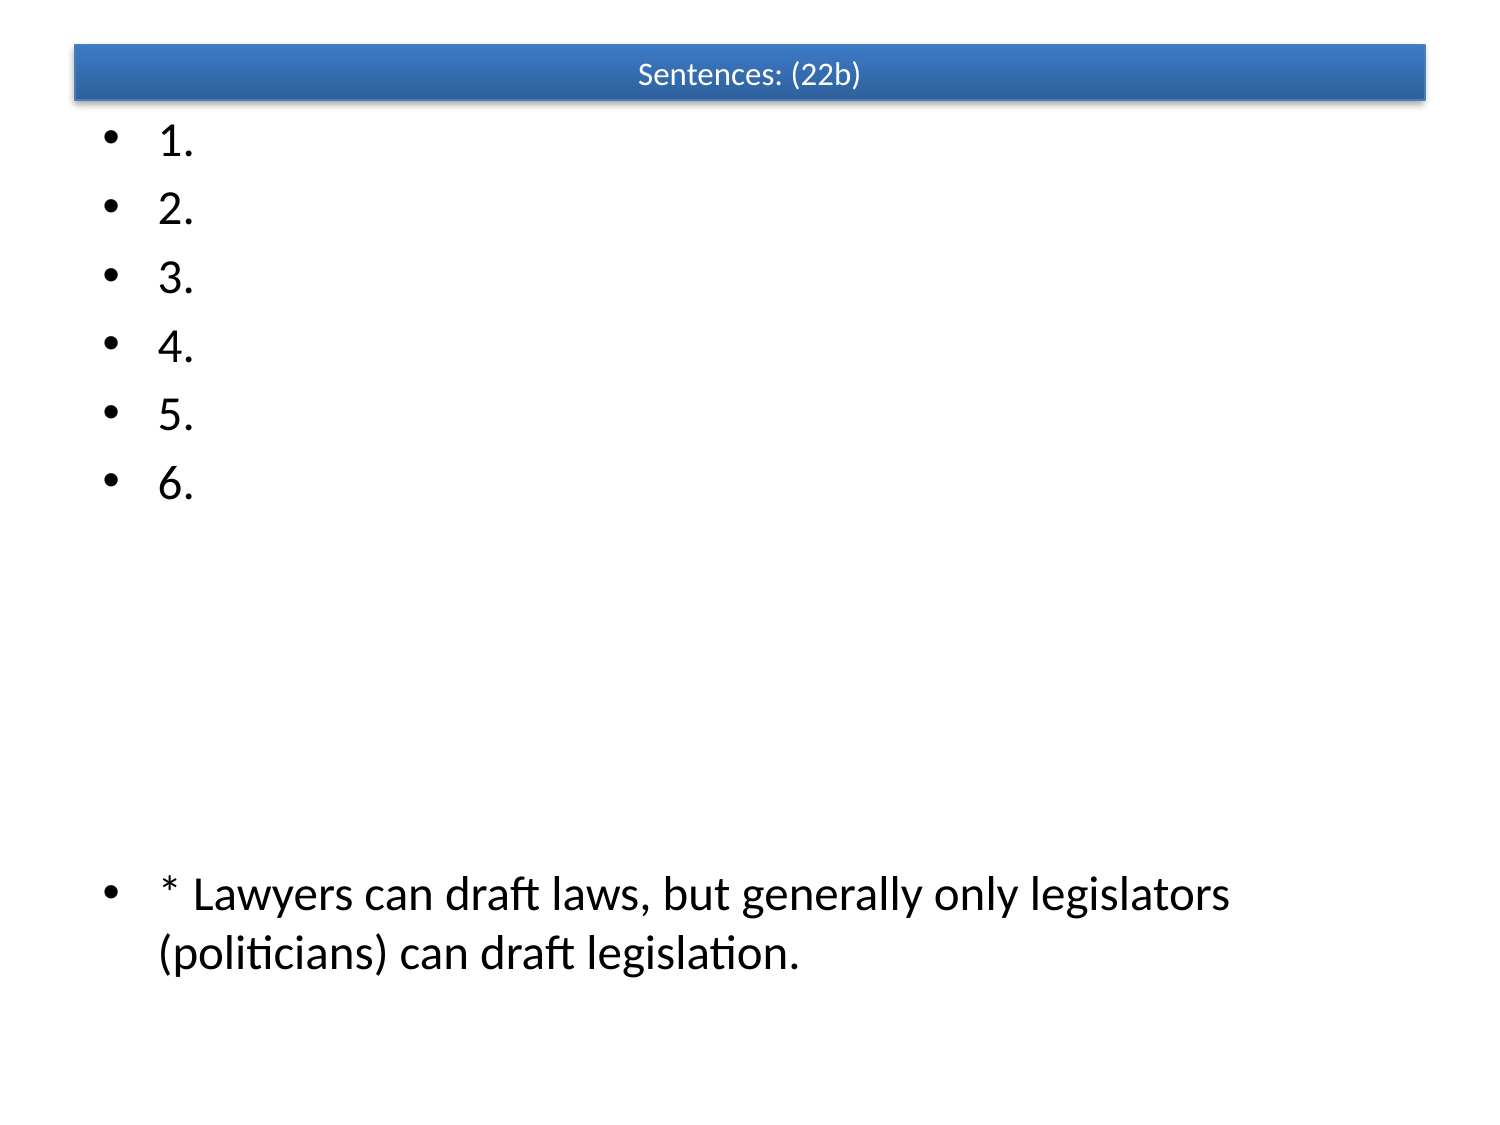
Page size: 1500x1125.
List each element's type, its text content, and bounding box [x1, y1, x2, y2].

list 1. 2. 3. 4. 5. 6. * Lawyers can draft laws, but generally only legislators (politicians) can draft legislation. [87, 99, 1438, 993]
title Sentences: (22b) [74, 44, 1426, 101]
